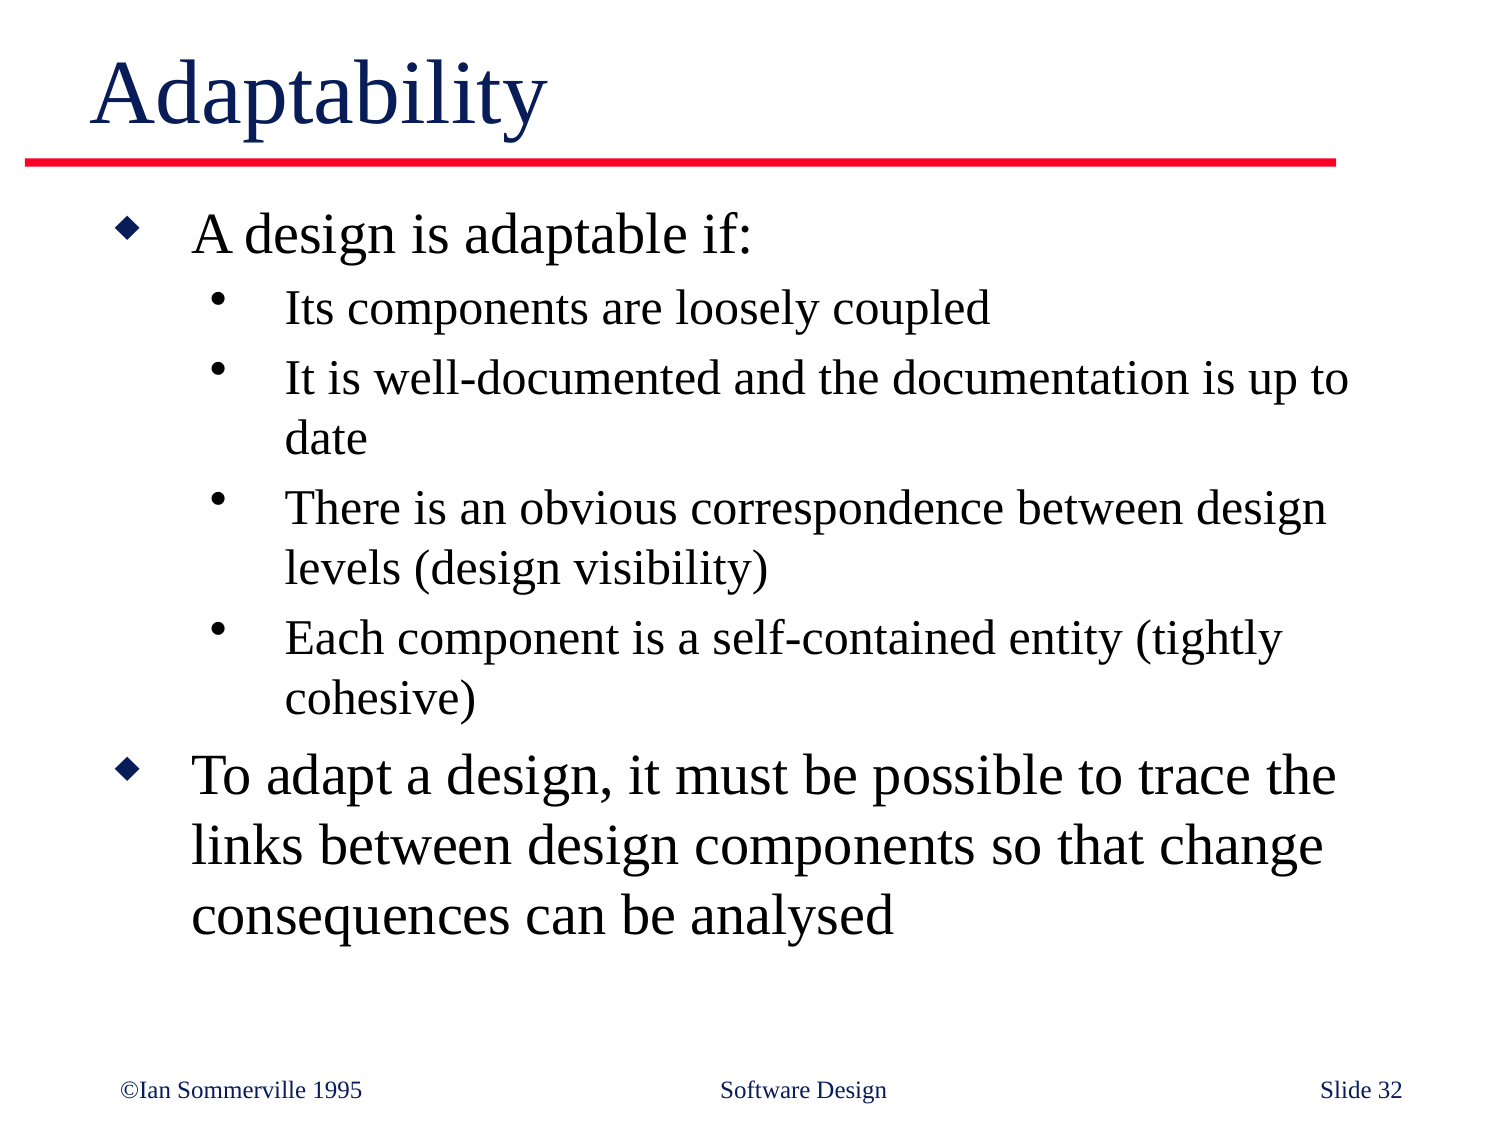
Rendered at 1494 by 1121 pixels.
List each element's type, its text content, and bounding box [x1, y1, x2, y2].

title Adaptability [75, 37, 1350, 150]
list A design is adaptable if: Its components are loosely coupled It is well-documented and the documentation is up to date There is an obvious correspondence between design levels (design visibility) Each component is a self-contained entity (tightly cohesive) To adapt a design, it must be possible to trace the links between design components so that change consequences can be analysed [99, 187, 1437, 982]
